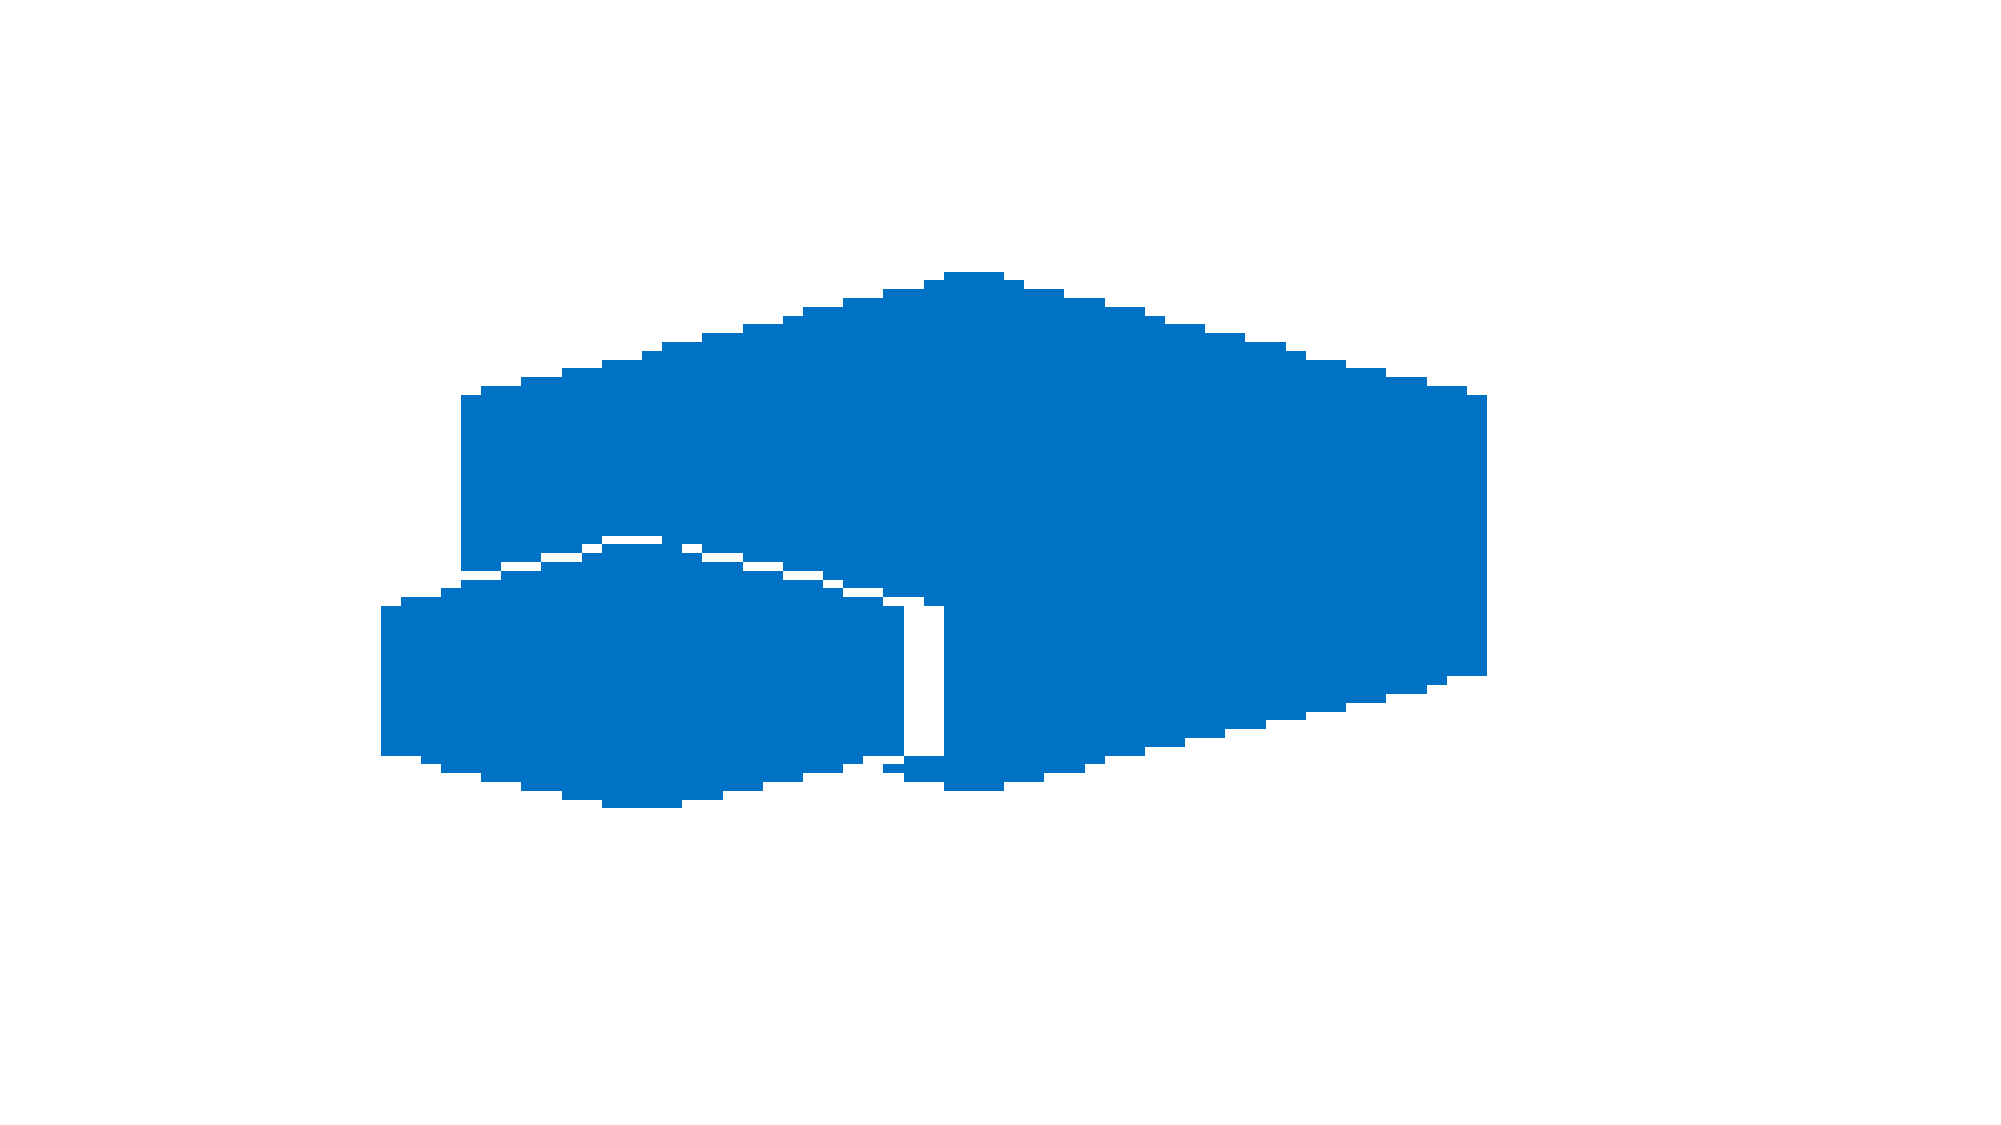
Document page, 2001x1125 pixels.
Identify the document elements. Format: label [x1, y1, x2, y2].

picture [19, 140, 1950, 985]
